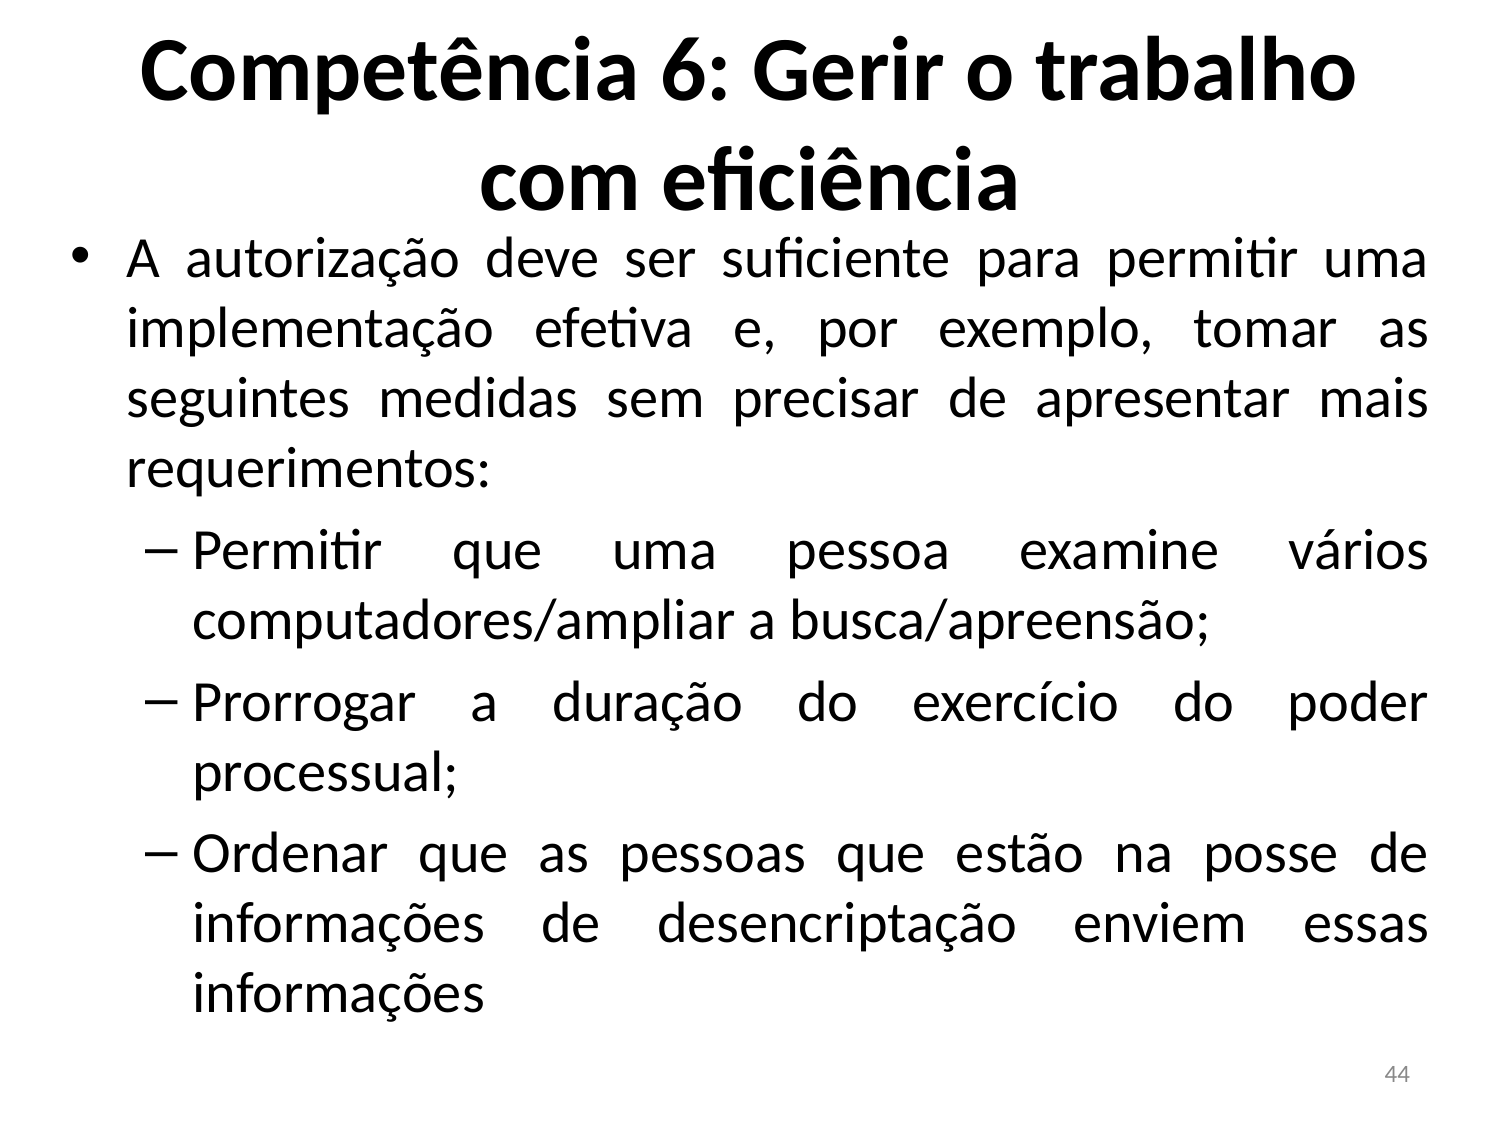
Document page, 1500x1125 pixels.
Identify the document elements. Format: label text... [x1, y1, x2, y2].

text_box A autorização deve ser suficiente para permitir uma implementação efetiva e, por exemplo, tomar as seguintes medidas sem precisar de apresentar mais requerimentos: Permitir que uma pessoa examine vários computadores/ampliar a busca/apreensão; Prorrogar a duração do exercício do poder processual; Ordenar que as pessoas que estão na posse de informações de desencriptação enviem essas informações [55, 212, 1445, 1088]
title Competência 6: Gerir o trabalho com eficiência [75, 24, 1425, 213]
slide_number 44 [1074, 1042, 1425, 1103]
